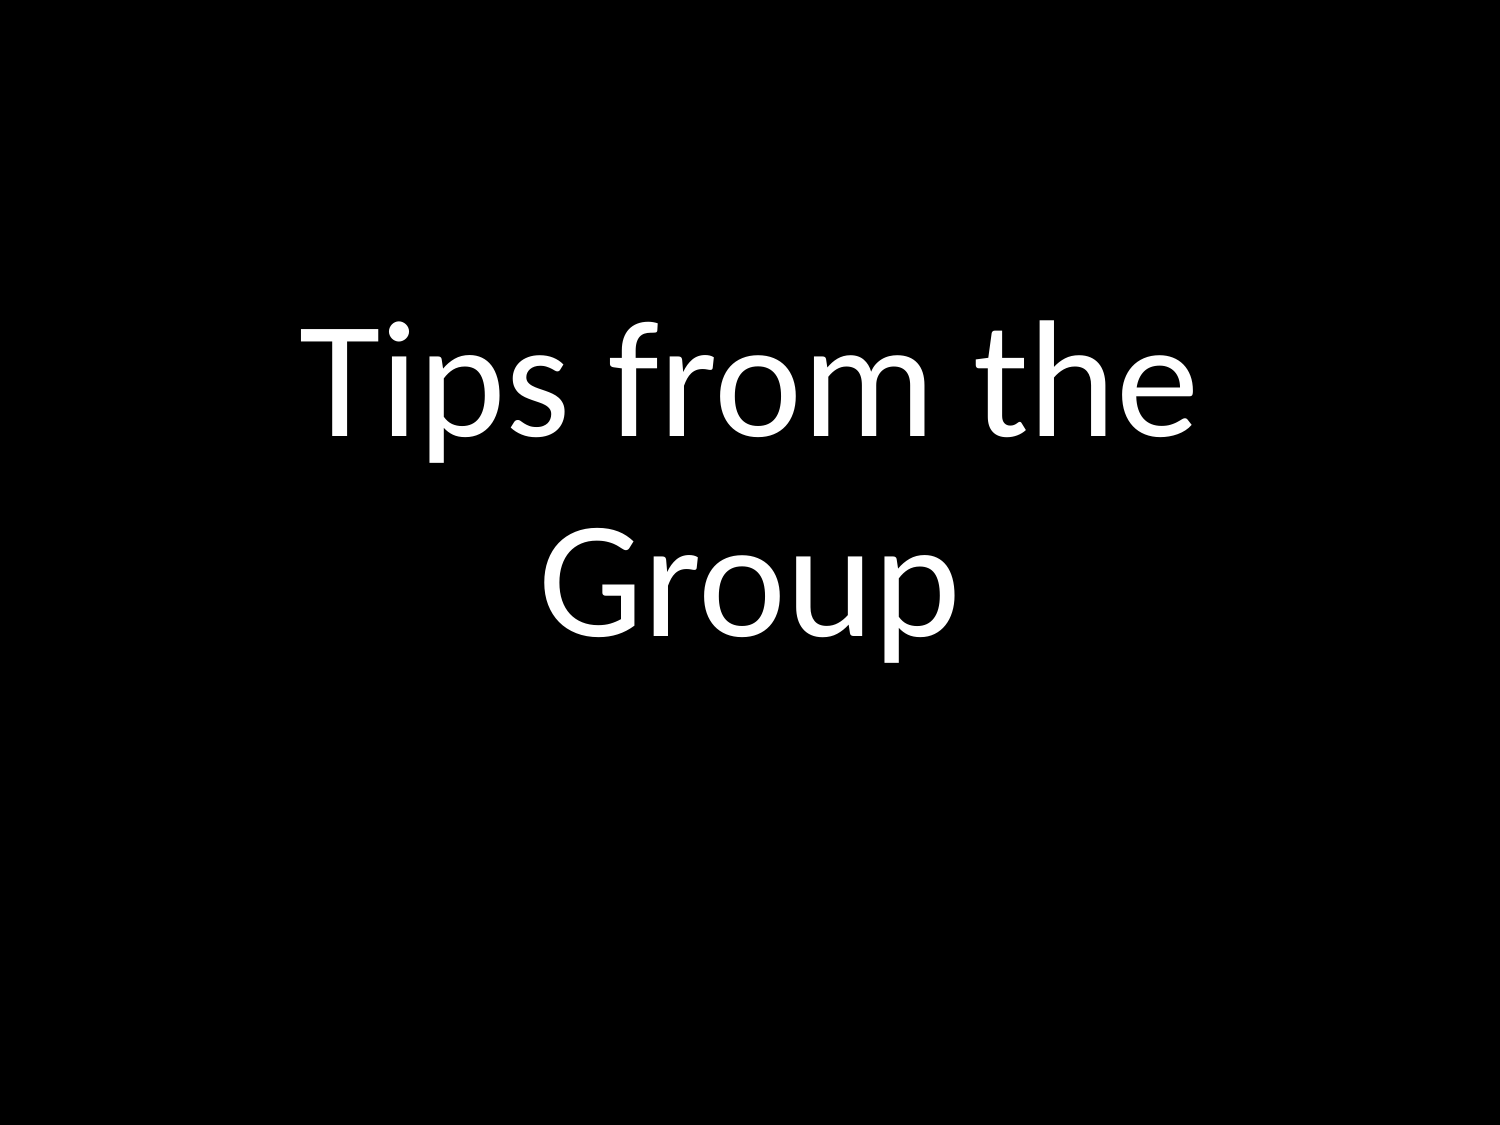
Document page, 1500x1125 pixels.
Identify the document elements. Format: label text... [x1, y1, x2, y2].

title Tips from the Group [112, 349, 1388, 591]
